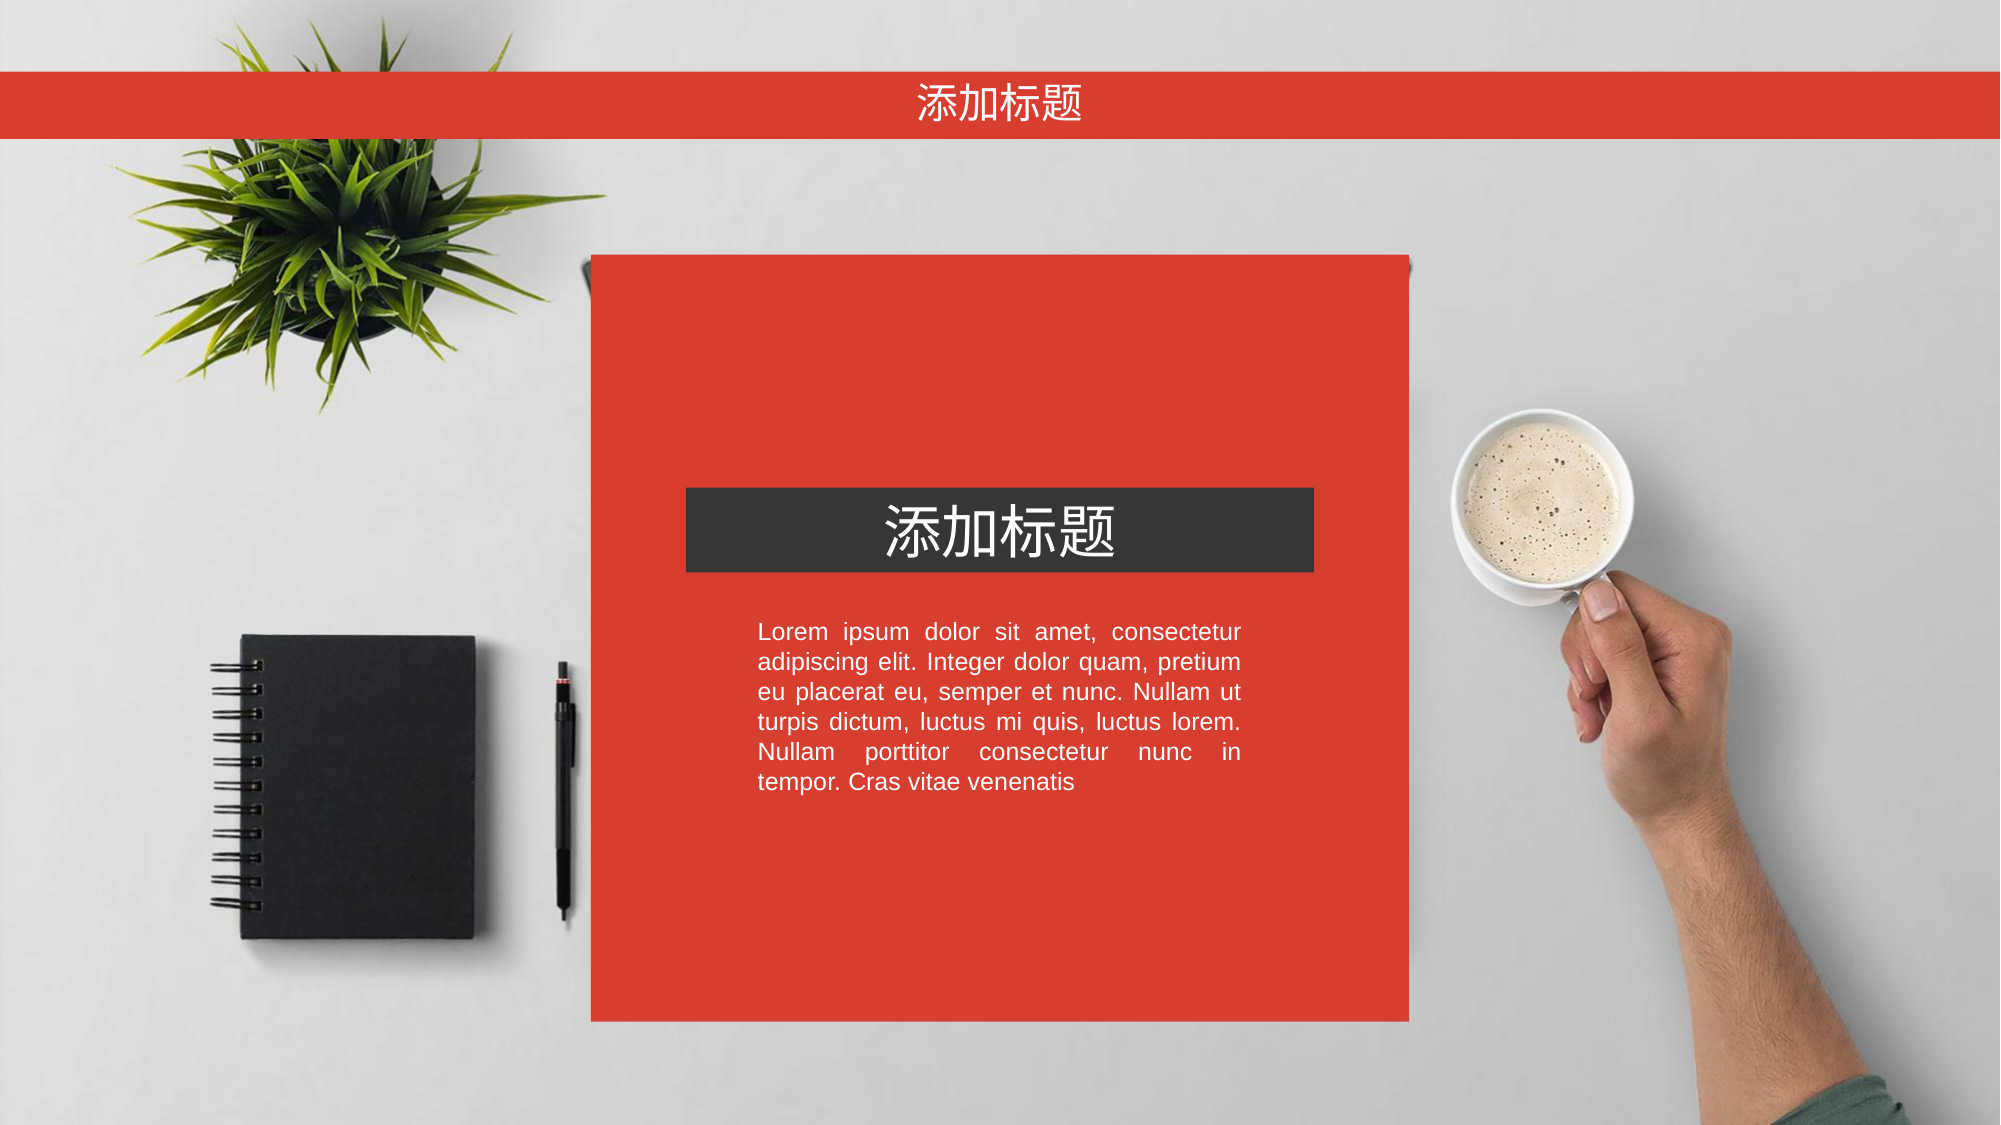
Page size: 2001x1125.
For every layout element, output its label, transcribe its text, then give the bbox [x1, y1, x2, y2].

text_box [0, 70, 880, 140]
text_box [590, 254, 1410, 1023]
text_box 添加标题 [880, 63, 1120, 148]
text_box [1120, 70, 2000, 140]
text_box 添加标题 [686, 487, 1314, 573]
text_box [0, 0, 2000, 70]
text_box [0, 140, 2000, 1125]
text_box Lorem ipsum dolor sit amet, consectetur adipiscing elit. Integer dolor quam, pretium eu placerat eu, semper et nunc. Nullam ut turpis dictum, luctus mi quis, luctus lorem. Nullam porttitor consectetur nunc in tempor. Cras vitae venenatis [742, 608, 1257, 803]
